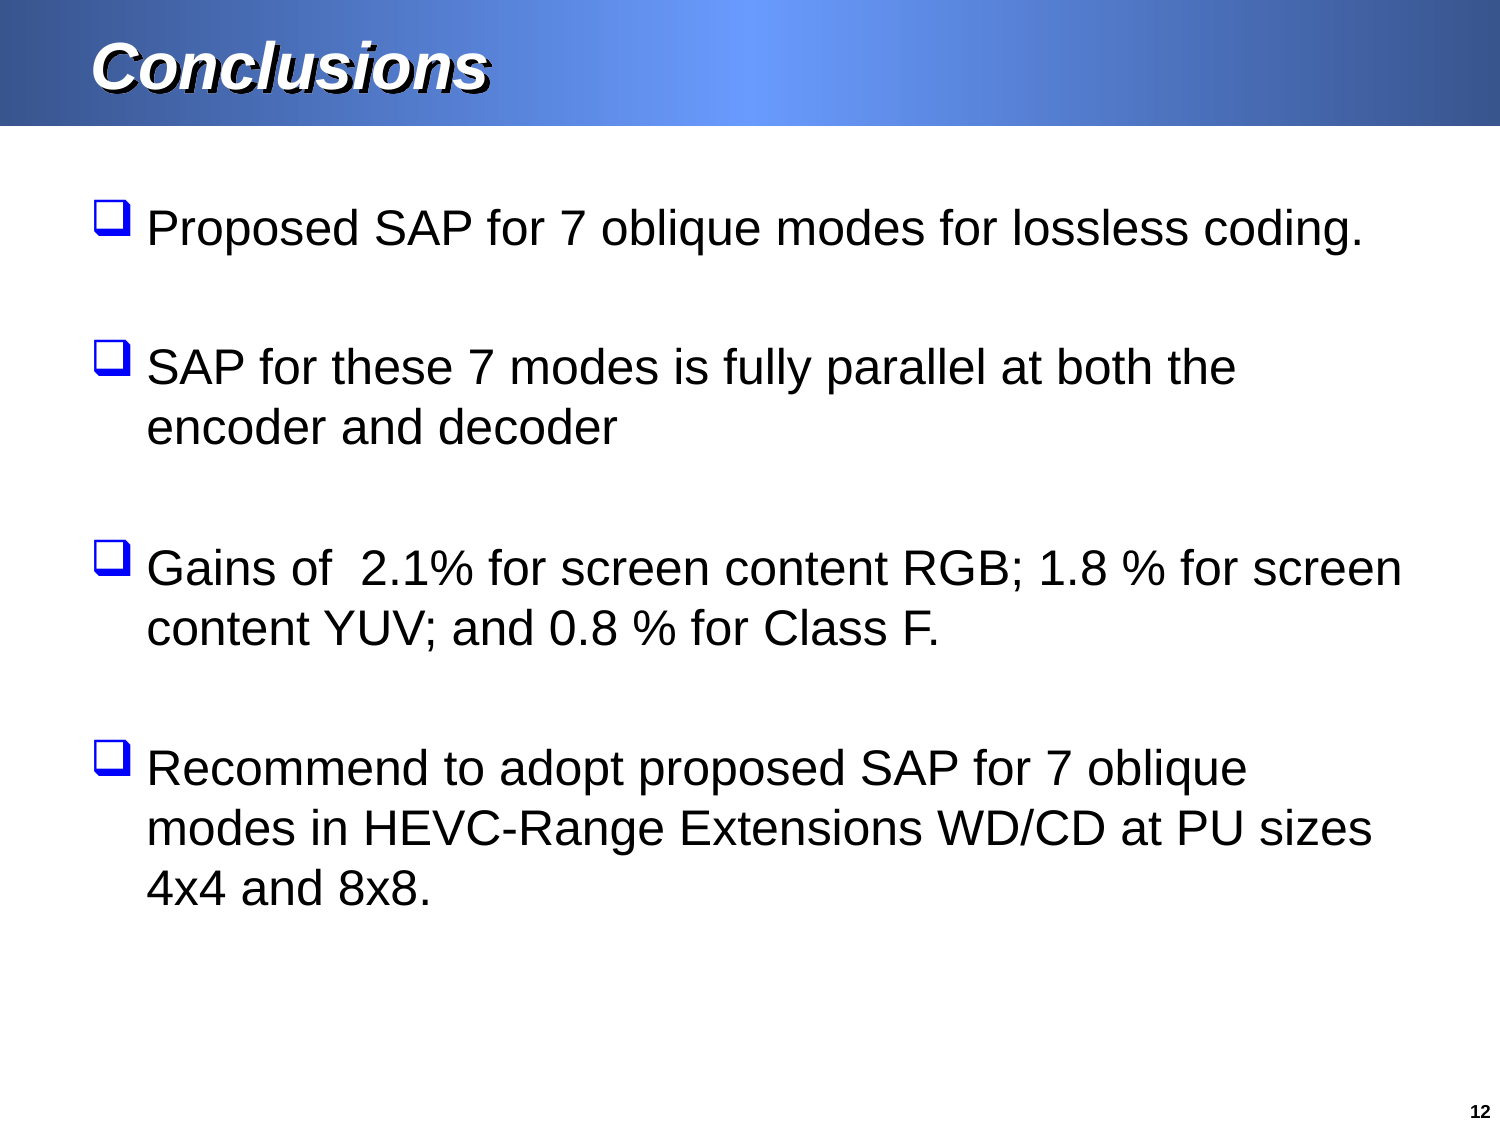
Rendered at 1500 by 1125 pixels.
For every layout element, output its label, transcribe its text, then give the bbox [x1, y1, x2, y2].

title Conclusions [74, 12, 1426, 126]
slide_number 12 [1368, 1091, 1500, 1125]
list Proposed SAP for 7 oblique modes for lossless coding. SAP for these 7 modes is fully parallel at both the encoder and decoder Gains of 2.1% for screen content RGB; 1.8 % for screen content YUV; and 0.8 % for Class F. Recommend to adopt proposed SAP for 7 oblique modes in HEVC-Range Extensions WD/CD at PU sizes 4x4 and 8x8. [74, 187, 1426, 906]
